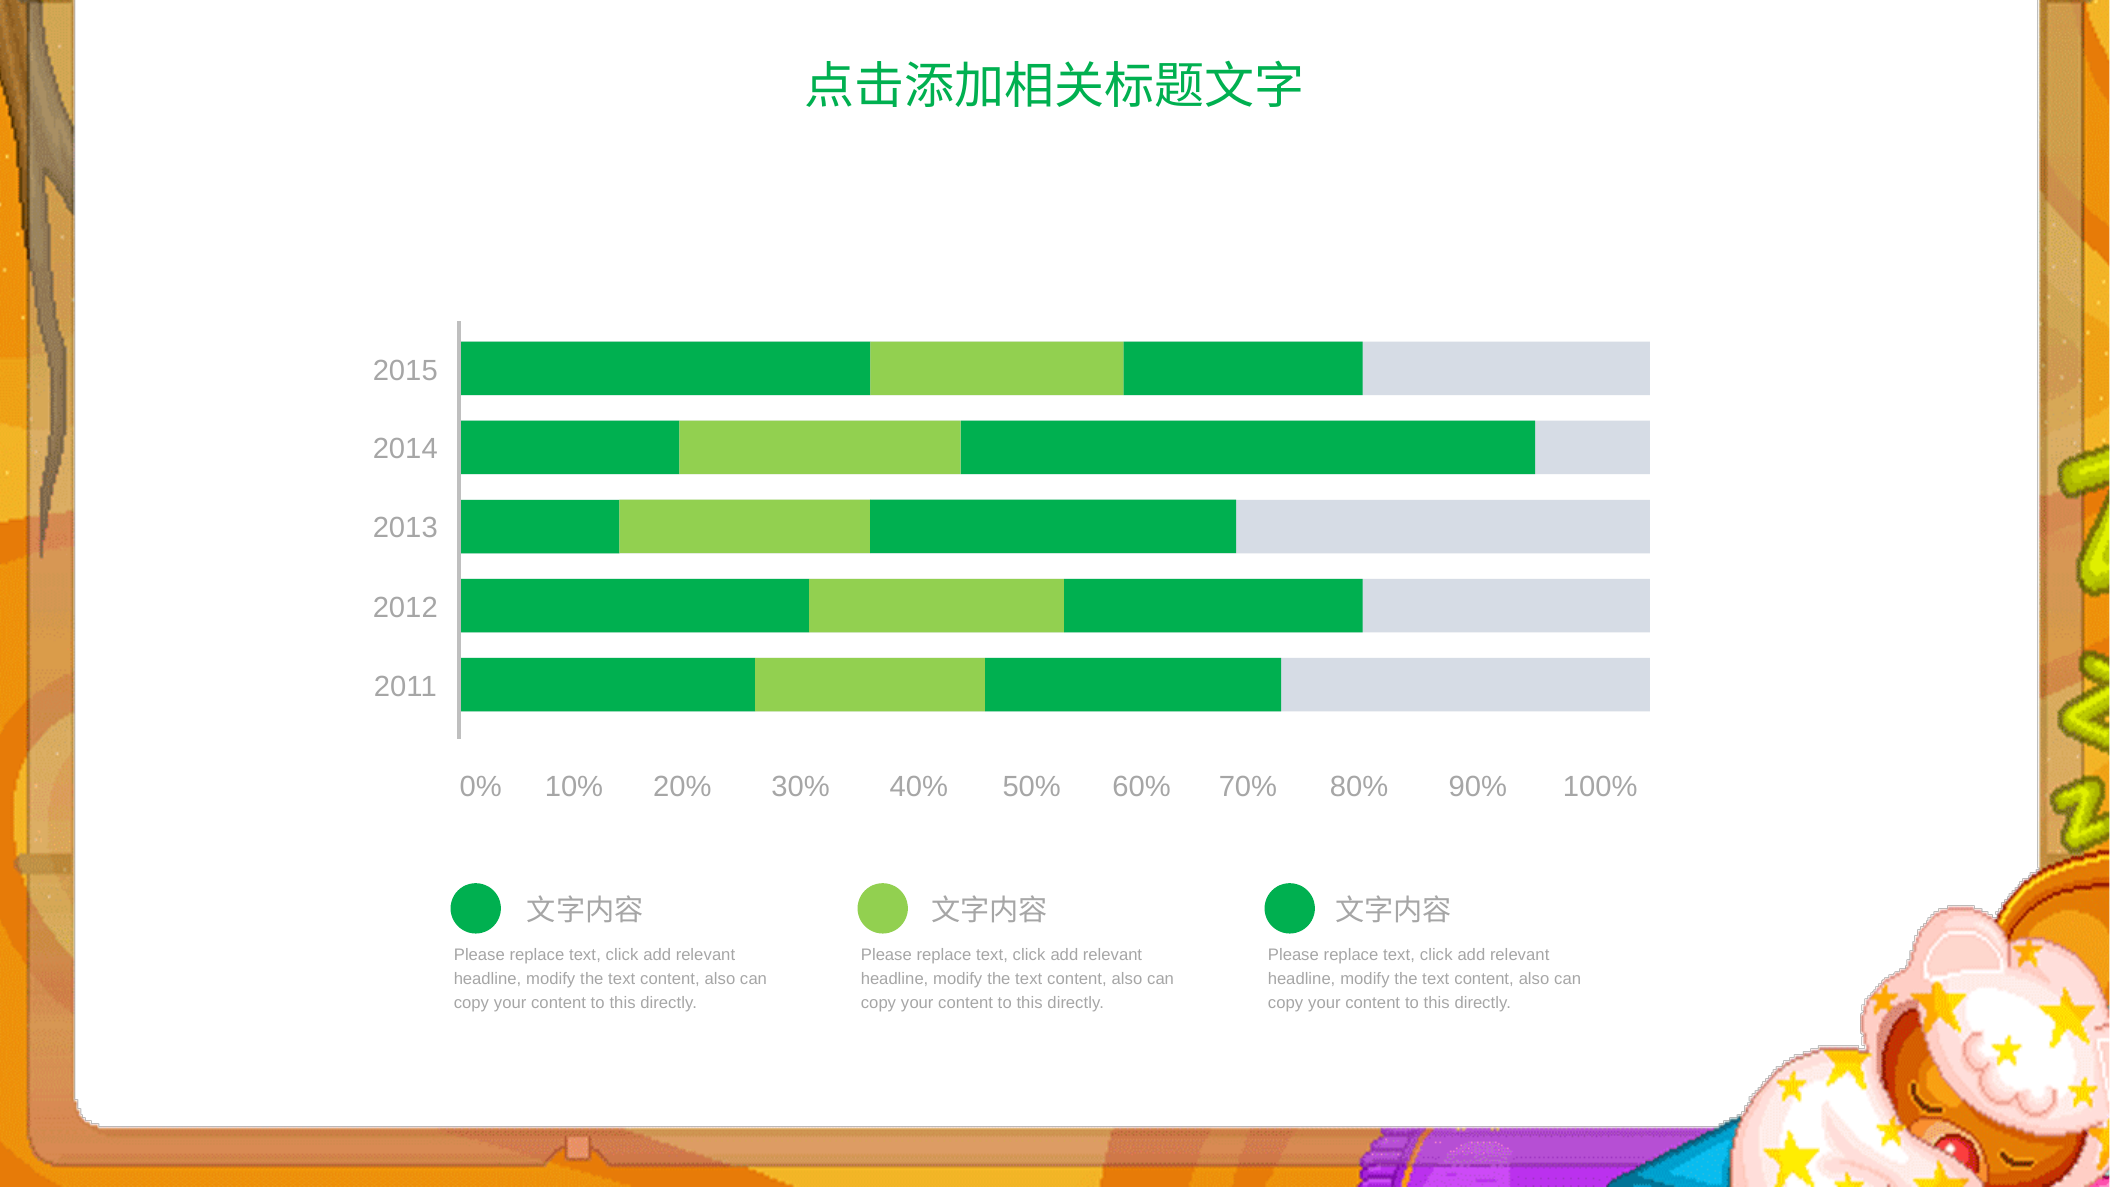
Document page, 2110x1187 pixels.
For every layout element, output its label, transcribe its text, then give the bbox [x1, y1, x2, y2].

text_box 文字内容 [512, 876, 659, 932]
text_box [1263, 882, 1316, 932]
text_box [357, 321, 1654, 807]
text_box 点击添加相关标题文字 [803, 53, 1307, 114]
text_box 文字内容 [916, 876, 1063, 932]
text_box Please replace text, click add relevant headline, modify the text content, also can copy your content to this directly. [439, 932, 808, 1020]
picture [0, 0, 2110, 1187]
text_box Please replace text, click add relevant headline, modify the text content, also can copy your content to this directly. [1253, 932, 1622, 1020]
text_box 文字内容 [1320, 876, 1468, 932]
text_box [449, 882, 502, 932]
text_box Please replace text, click add relevant headline, modify the text content, also can copy your content to this directly. [846, 932, 1215, 1020]
text_box [856, 882, 909, 932]
